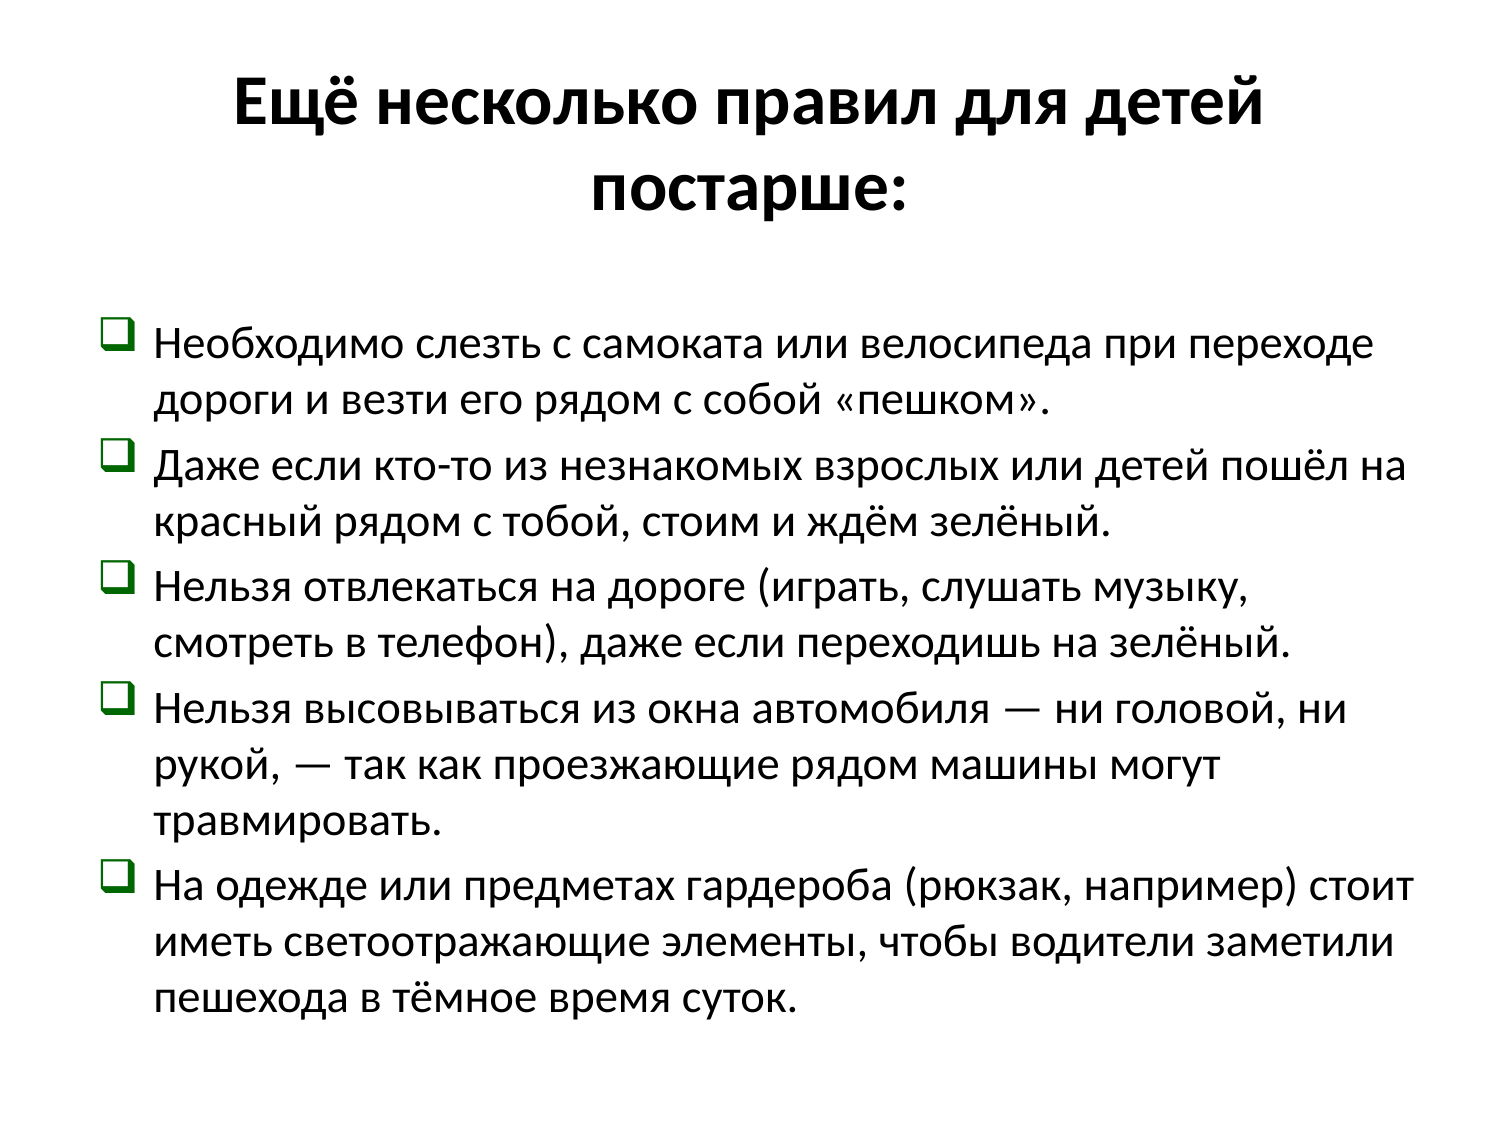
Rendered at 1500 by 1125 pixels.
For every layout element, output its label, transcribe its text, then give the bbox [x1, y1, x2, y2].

list Необходимо слезть с самоката или велосипеда при переходе дороги и везти его рядом с собой «пешком». Даже если кто-то из незнакомых взрослых или детей пошёл на красный рядом с тобой, стоим и ждём зелёный. Нельзя отвлекаться на дороге (играть, слушать музыку, смотреть в телефон), даже если переходишь на зелёный. Нельзя высовываться из окна автомобиля — ни головой, ни рукой, — так как проезжающие рядом машины могут травмировать. На одежде или предметах гардероба (рюкзак, например) стоит иметь светоотражающие элементы, чтобы водители заметили пешехода в тёмное время суток. [82, 304, 1432, 1048]
title Ещё несколько правил для детей постарше: [75, 45, 1425, 233]
